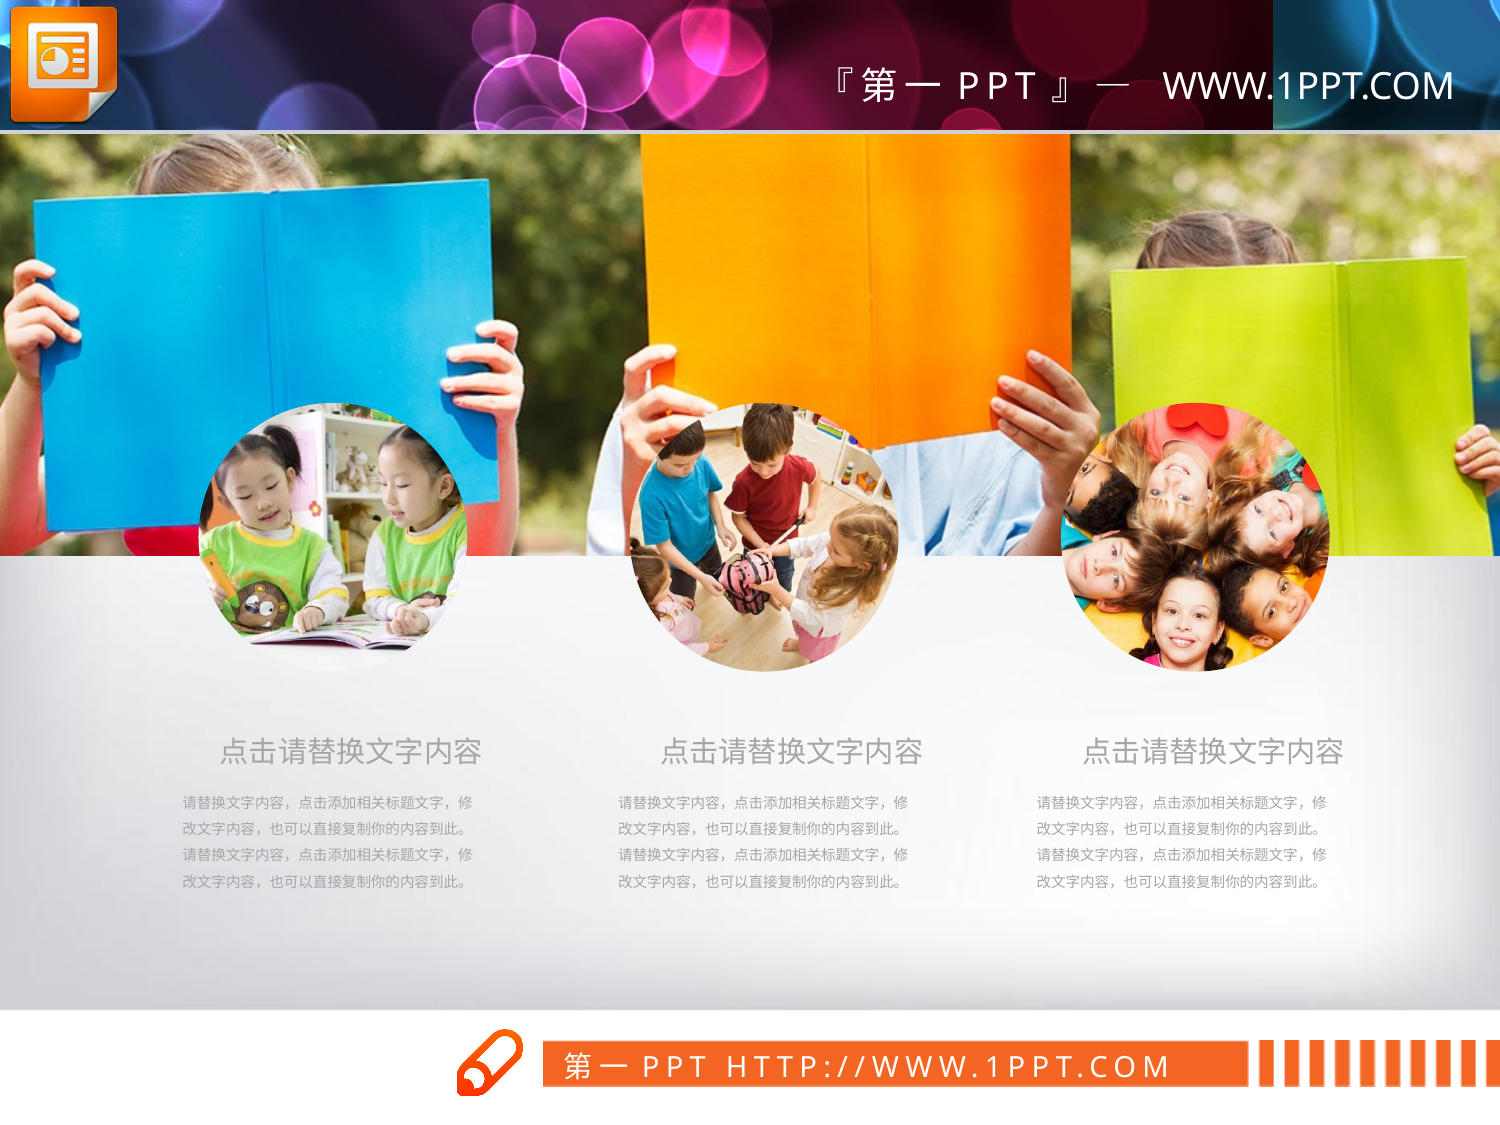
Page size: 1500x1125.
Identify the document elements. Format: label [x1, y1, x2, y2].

picture [0, 0, 1500, 134]
text_box [599, 725, 940, 896]
text_box [165, 725, 500, 896]
text_box [1016, 725, 1362, 896]
text_box [198, 402, 468, 672]
text_box [1060, 402, 1330, 672]
picture [543, 1040, 1500, 1087]
picture [0, 556, 1500, 1012]
text_box [629, 402, 899, 672]
text_box [0, 134, 1500, 556]
